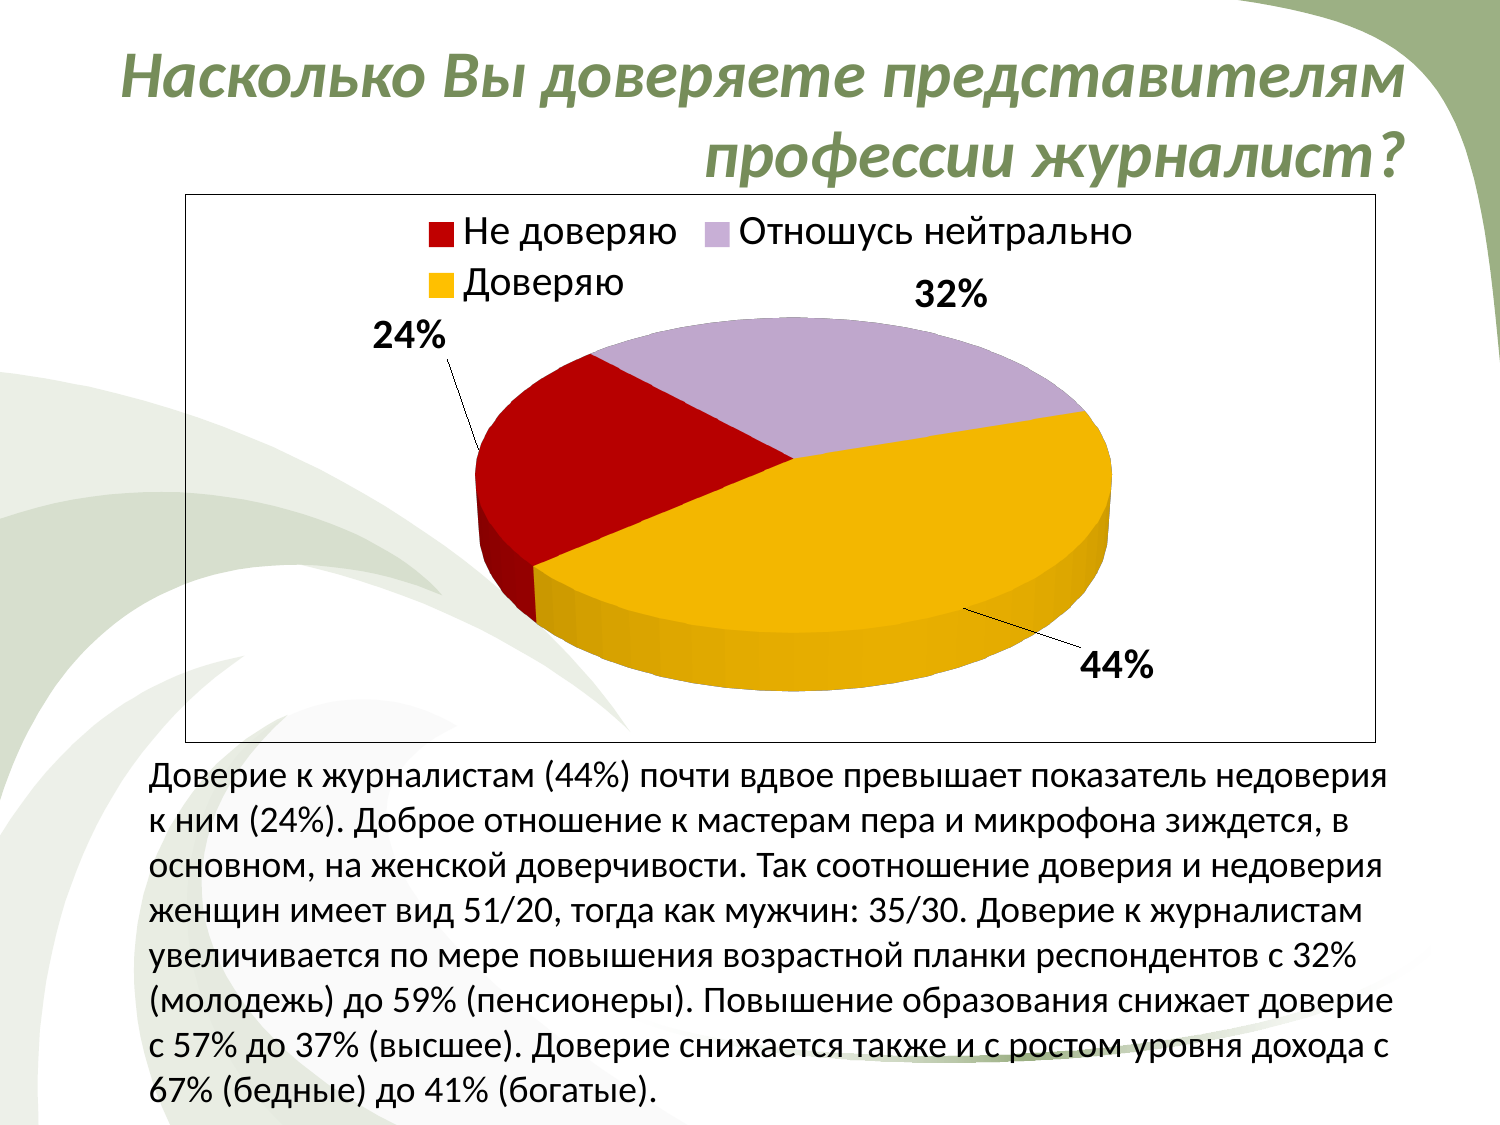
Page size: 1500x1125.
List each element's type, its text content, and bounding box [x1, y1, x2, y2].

text_box Доверие к журналистам (44%) почти вдвое превышает показатель недоверия к ним (24%). Доброе отношение к мастерам пера и микрофона зиждется, в основном, на женской доверчивости. Так соотношение доверия и недоверия женщин имеет вид 51/20, тогда как мужчин: 35/30. Доверие к журналистам увеличивается по мере повышения возрастной планки респондентов с 32% (молодежь) до 59% (пенсионеры). Повышение образования снижает доверие с 57% до 37% (высшее). Доверие снижается также и с ростом уровня дохода с 67% (бедные) до 41% (богатые). [133, 742, 1422, 1118]
chart [185, 194, 1377, 744]
title Насколько Вы доверяете представителям профессии журналист? [63, 22, 1423, 200]
